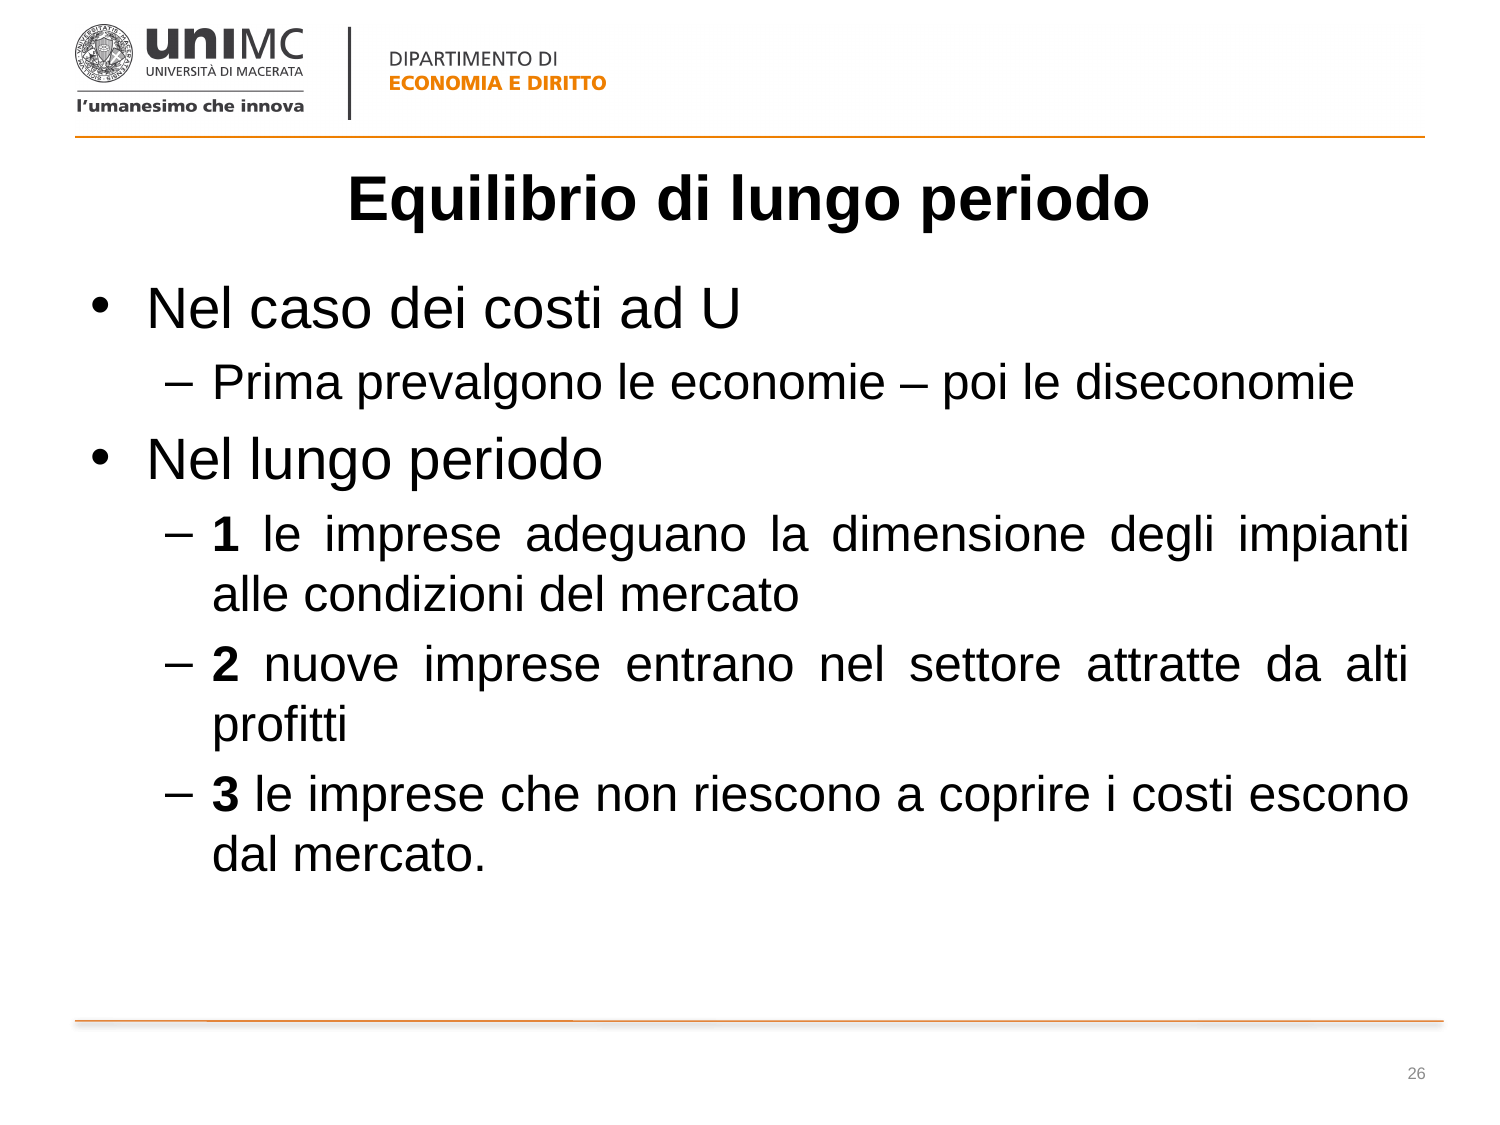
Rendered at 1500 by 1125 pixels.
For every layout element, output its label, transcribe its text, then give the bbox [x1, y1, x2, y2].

list Nel caso dei costi ad U Prima prevalgono le economie – poi le diseconomie Nel lungo periodo 1 le imprese adeguano la dimensione degli impianti alle condizioni del mercato 2 nuove imprese entrano nel settore attratte da alti profitti 3 le imprese che non riescono a coprire i costi escono dal mercato. [75, 262, 1425, 1005]
picture [75, 24, 1425, 138]
title Equilibrio di lungo periodo [75, 149, 1425, 241]
slide_number 26 [1091, 1042, 1442, 1103]
